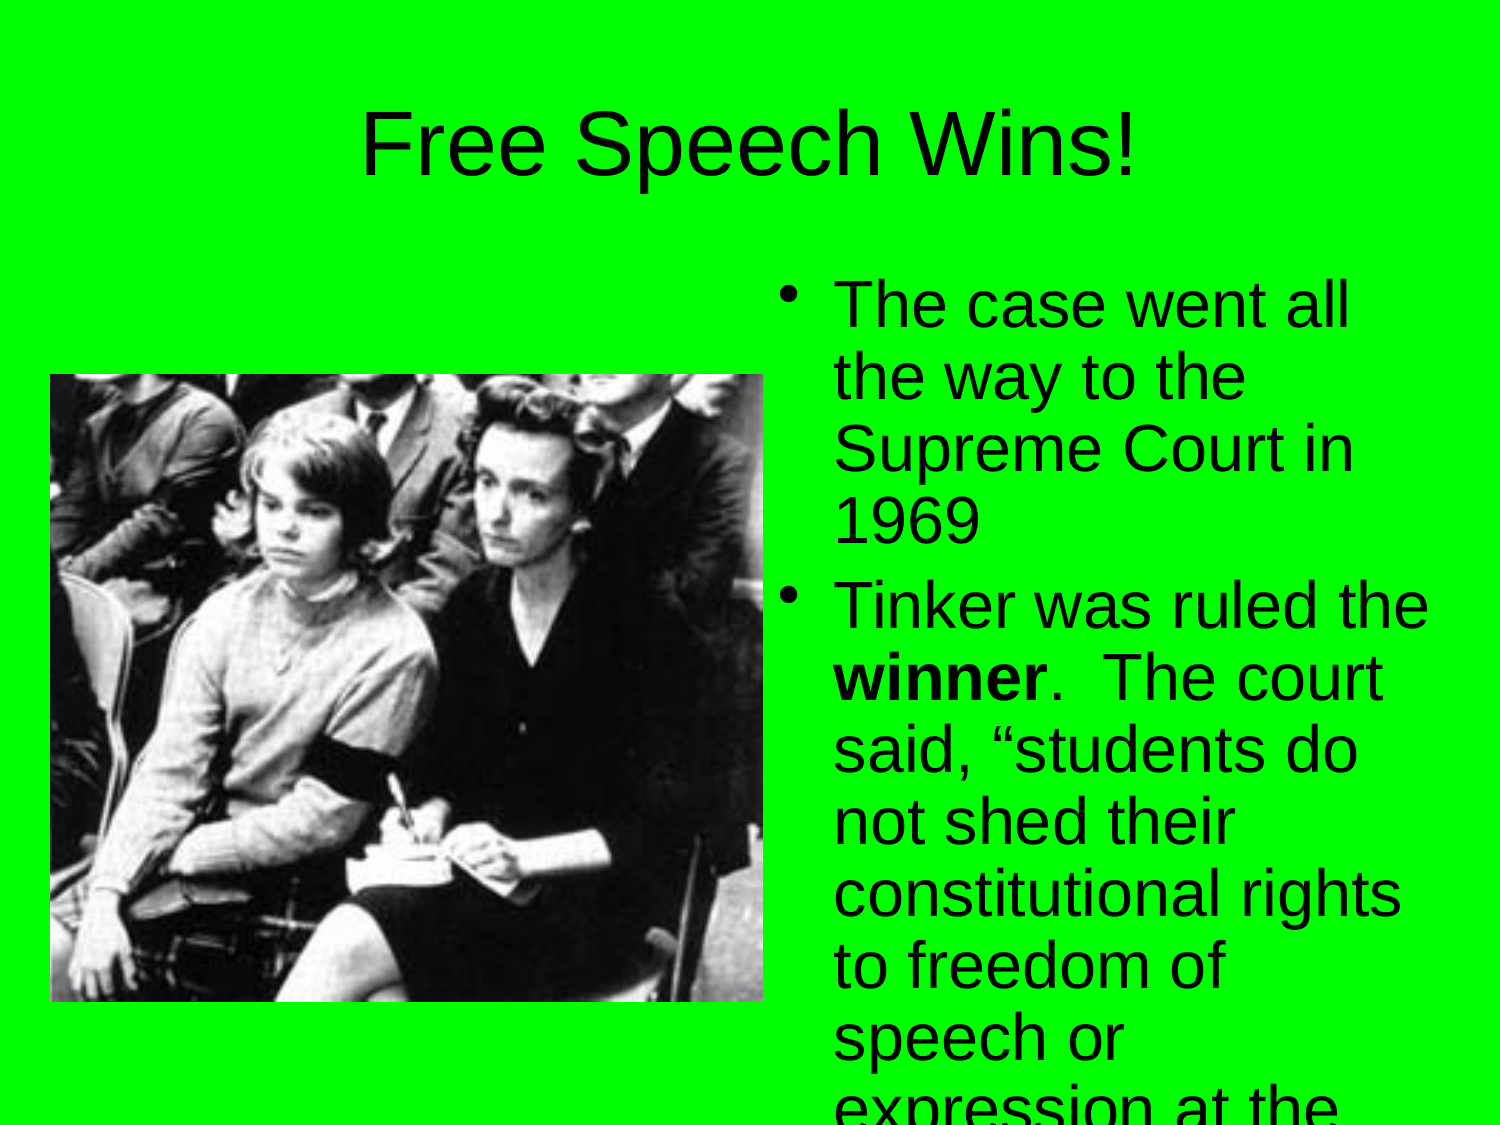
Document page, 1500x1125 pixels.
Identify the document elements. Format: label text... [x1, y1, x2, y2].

title Free Speech Wins! [75, 45, 1425, 233]
picture [49, 374, 763, 1002]
list The case went all the way to the Supreme Court in 1969 Tinker was ruled the winner. The court said, “students do not shed their constitutional rights to freedom of speech or expression at the schoolhouse gate." [762, 262, 1463, 1005]
